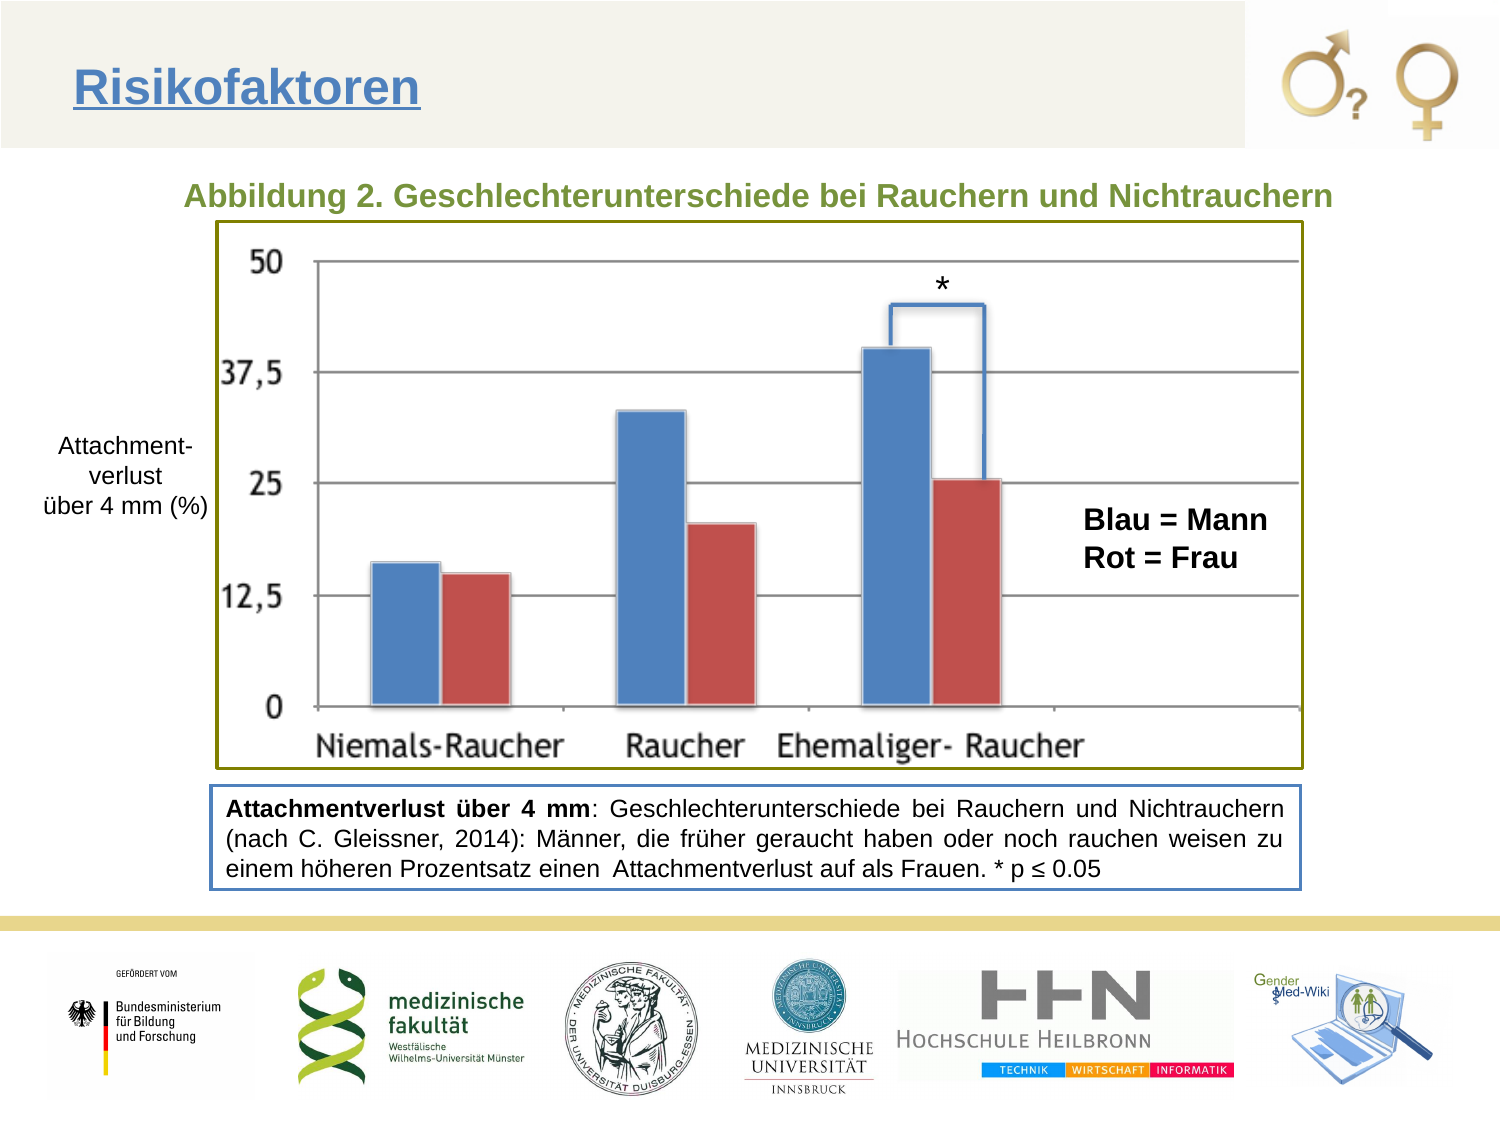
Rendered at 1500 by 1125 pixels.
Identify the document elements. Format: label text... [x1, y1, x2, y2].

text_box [218, 222, 1302, 768]
picture [298, 952, 1234, 1100]
text_box Attachment-verlust über 4 mm (%) [23, 421, 213, 527]
picture [1245, 0, 1500, 149]
text_box Abbildung 2. Geschlechterunterschiede bei Rauchern und Nichtrauchern [175, 167, 1348, 222]
picture [1246, 965, 1453, 1087]
text_box Attachmentverlust über 4 mm: Geschlechterunterschiede bei Rauchern und Nichtrauchern (nach C. Gleissner, 2014): Männer, die früher geraucht haben oder noch rauchen weisen zu einem höheren Prozentsatz einen Attachmentverlust auf als Frauen. * p ≤ 0.05 [210, 785, 1301, 890]
text_box Risikofaktoren [58, 46, 1043, 182]
picture [47, 952, 255, 1100]
